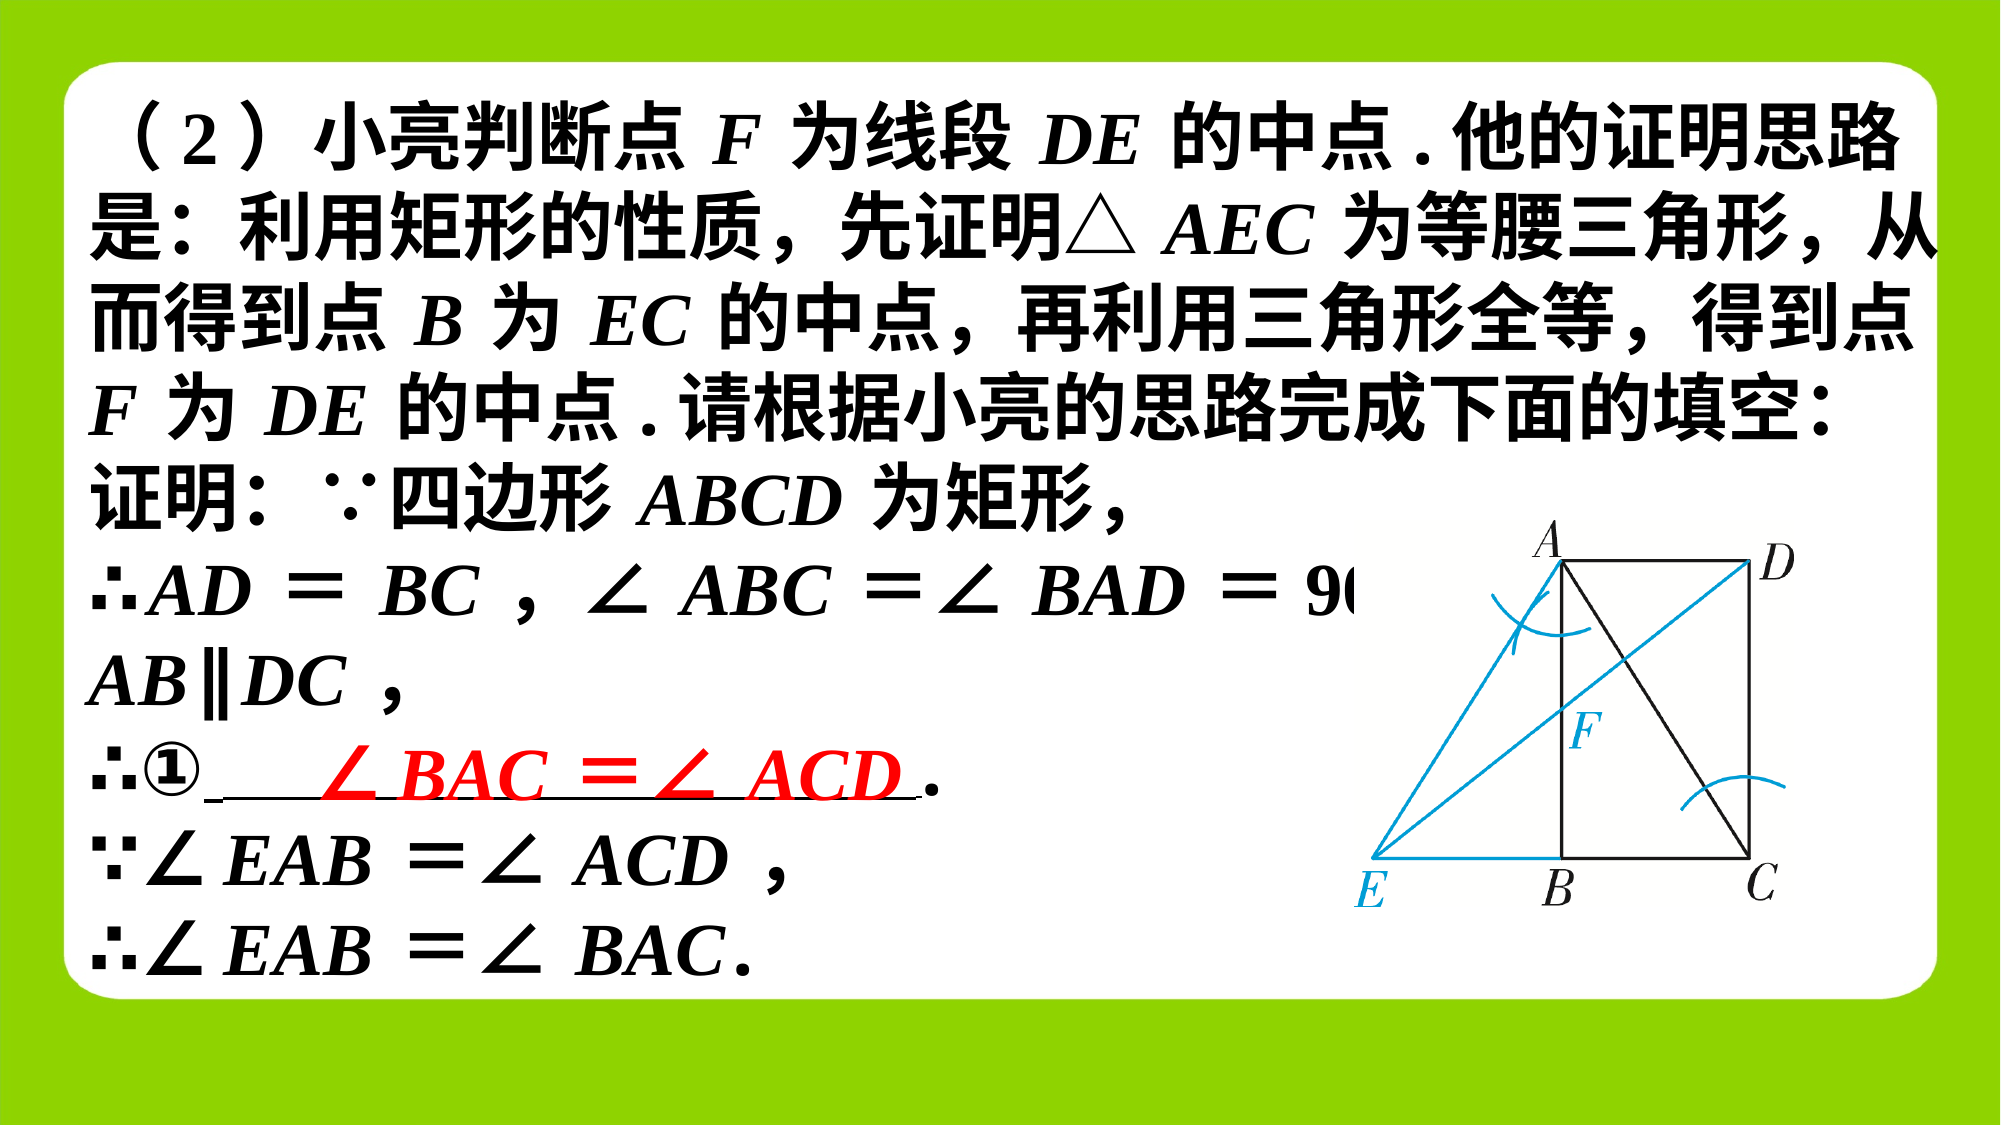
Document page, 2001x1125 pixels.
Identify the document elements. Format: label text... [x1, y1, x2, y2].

text_box ∠BAC＝∠ACD [299, 718, 966, 824]
text_box （2）小亮判断点F为线段DE的中点.他的证明思路 是：利用矩形的性质，先证明△AEC为等腰三角形，从 而得到点B为EC的中点，再利用三角形全等，得到点 F为DE的中点.请根据小亮的思路完成下面的填空： 证明：∵四边形ABCD为矩形， ∴AD＝BC，∠ABC＝∠BAD＝90°， AB∥DC， ∴① ⁠. ∵∠EAB＝∠ACD， ∴∠EAB＝∠BAC. [88, 89, 1974, 908]
picture [0, 0, 2001, 1125]
